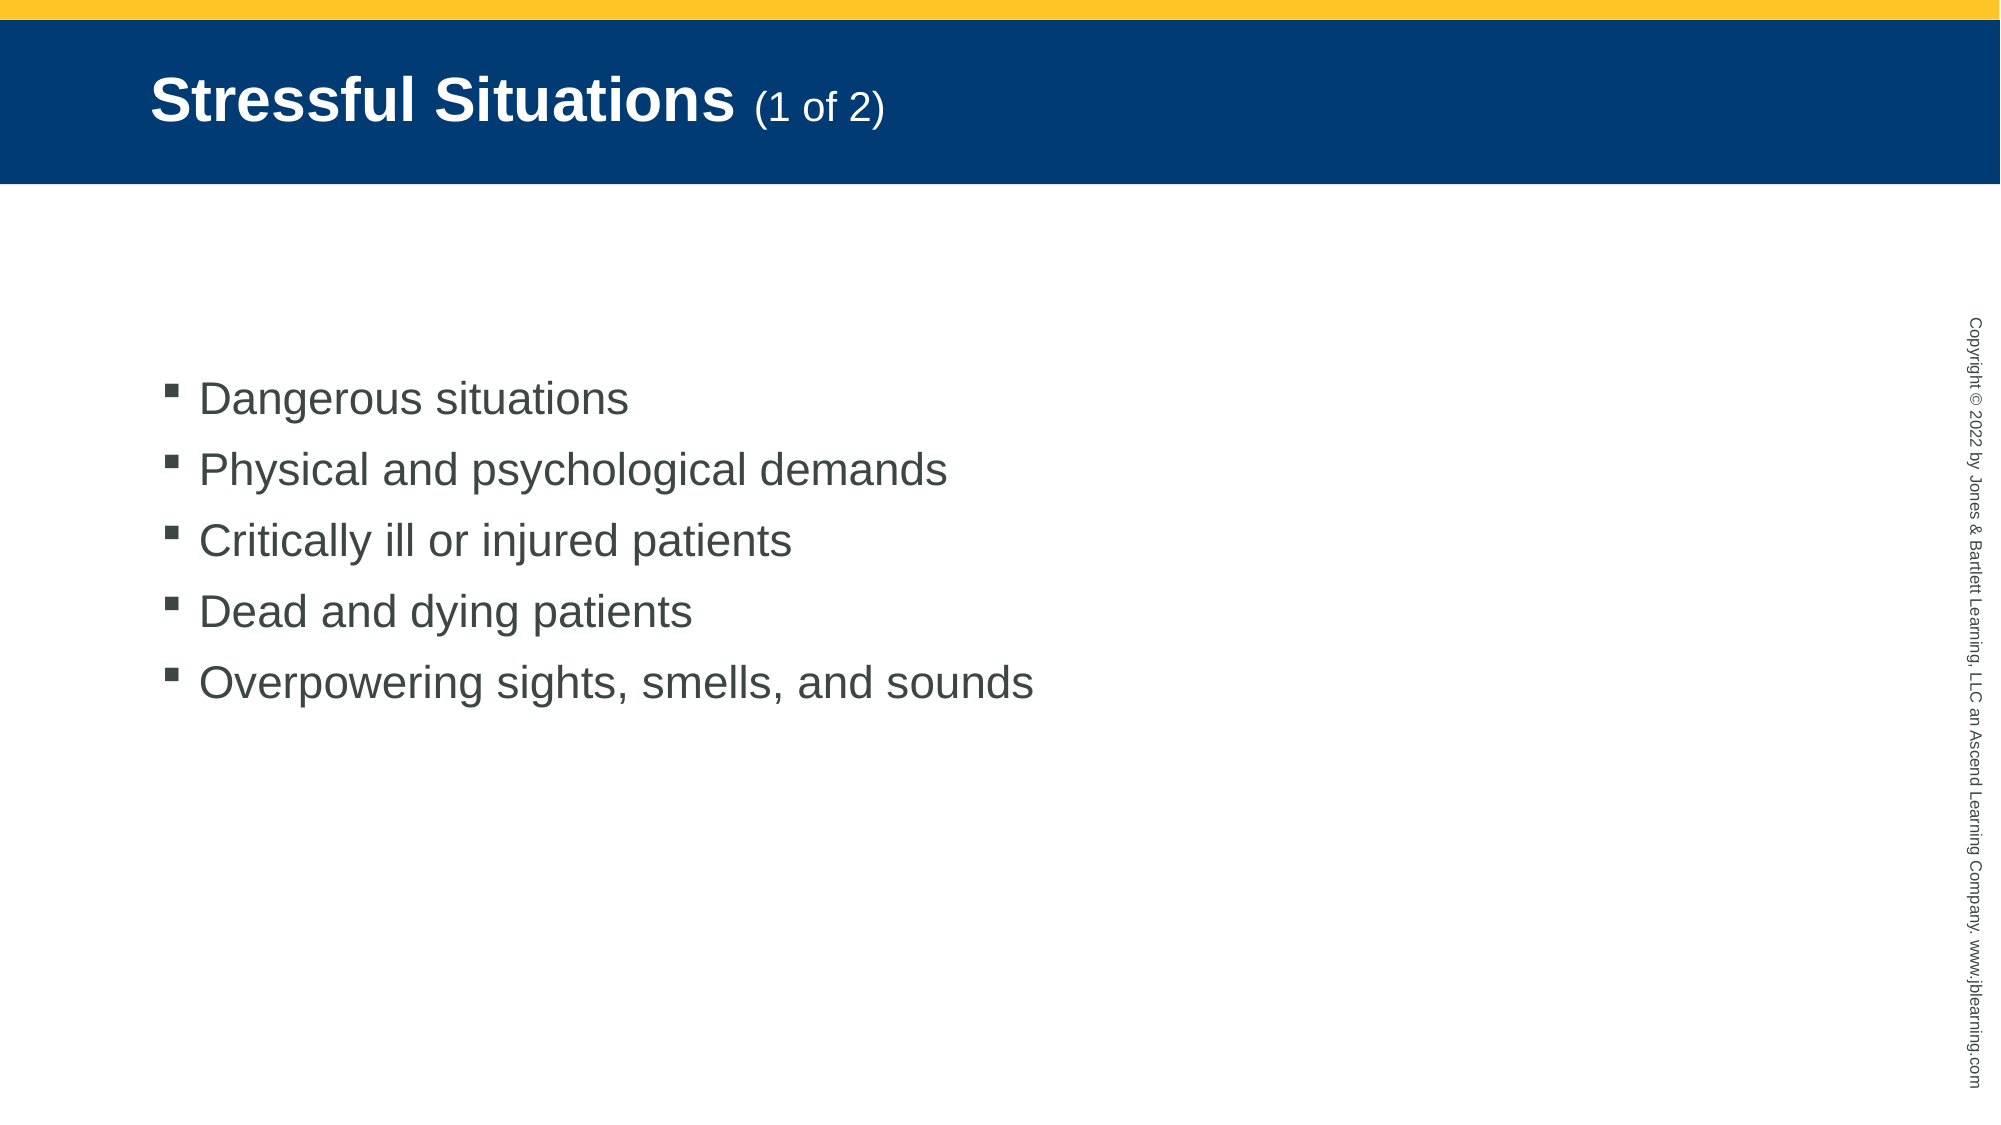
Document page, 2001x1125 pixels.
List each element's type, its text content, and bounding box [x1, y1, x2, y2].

list Dangerous situations Physical and psychological demands Critically ill or injured patients Dead and dying patients Overpowering sights, smells, and sounds [146, 361, 1859, 1016]
title Stressful Situations (1 of 2) [0, 19, 2000, 185]
